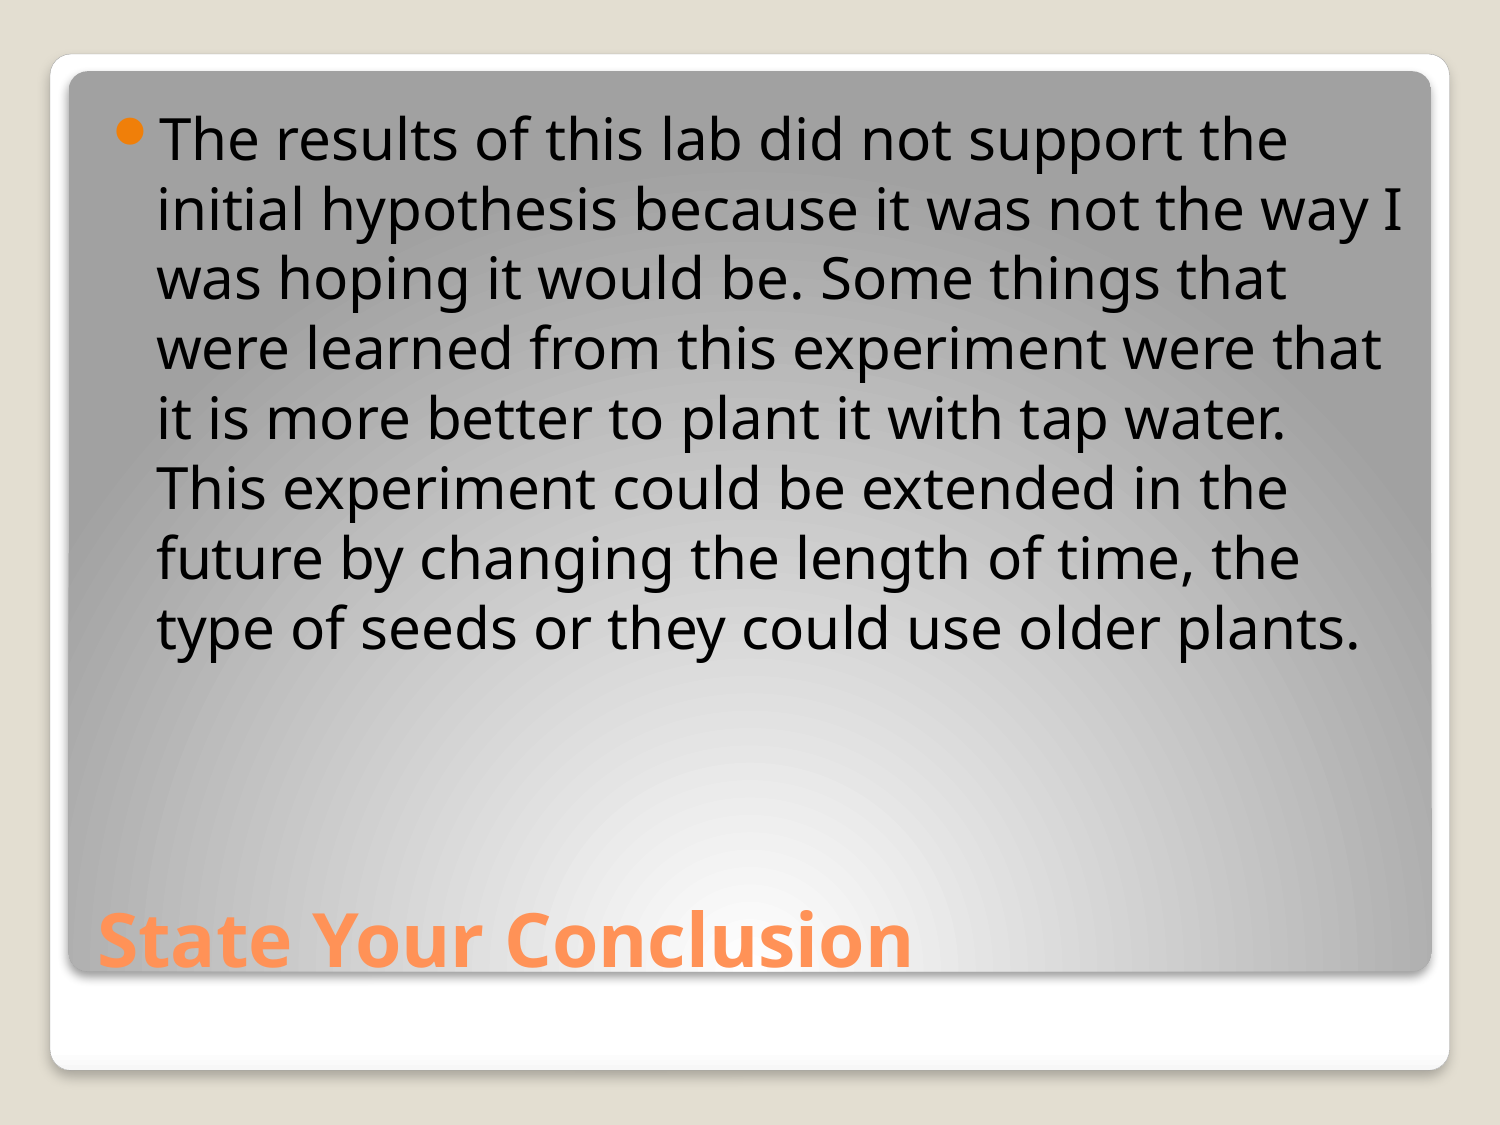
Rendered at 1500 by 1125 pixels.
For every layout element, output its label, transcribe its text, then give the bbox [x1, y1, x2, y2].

list The results of this lab did not support the initial hypothesis because it was not the way I was hoping it would be. Some things that were learned from this experiment were that it is more better to plant it with tap water. This experiment could be extended in the future by changing the length of time, the type of seeds or they could use older plants. [82, 86, 1425, 774]
title State Your Conclusion [82, 817, 1425, 990]
